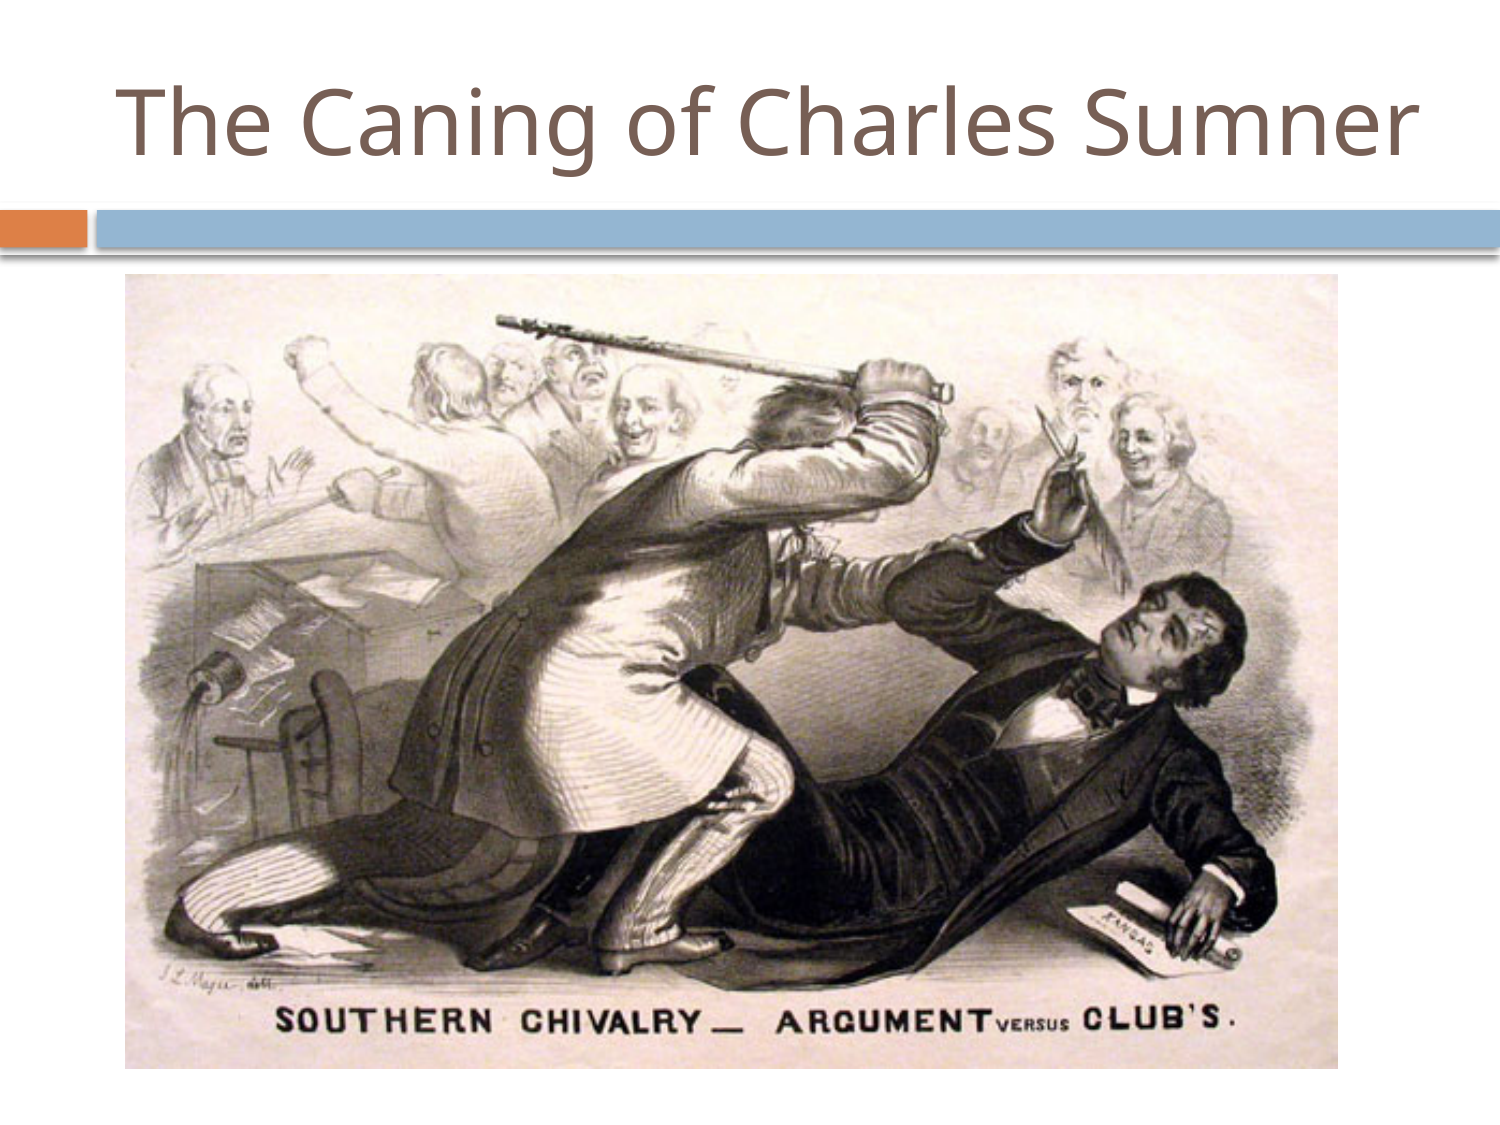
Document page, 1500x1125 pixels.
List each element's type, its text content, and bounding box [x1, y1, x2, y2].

title The Caning of Charles Sumner [100, 37, 1438, 200]
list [124, 274, 1338, 1070]
